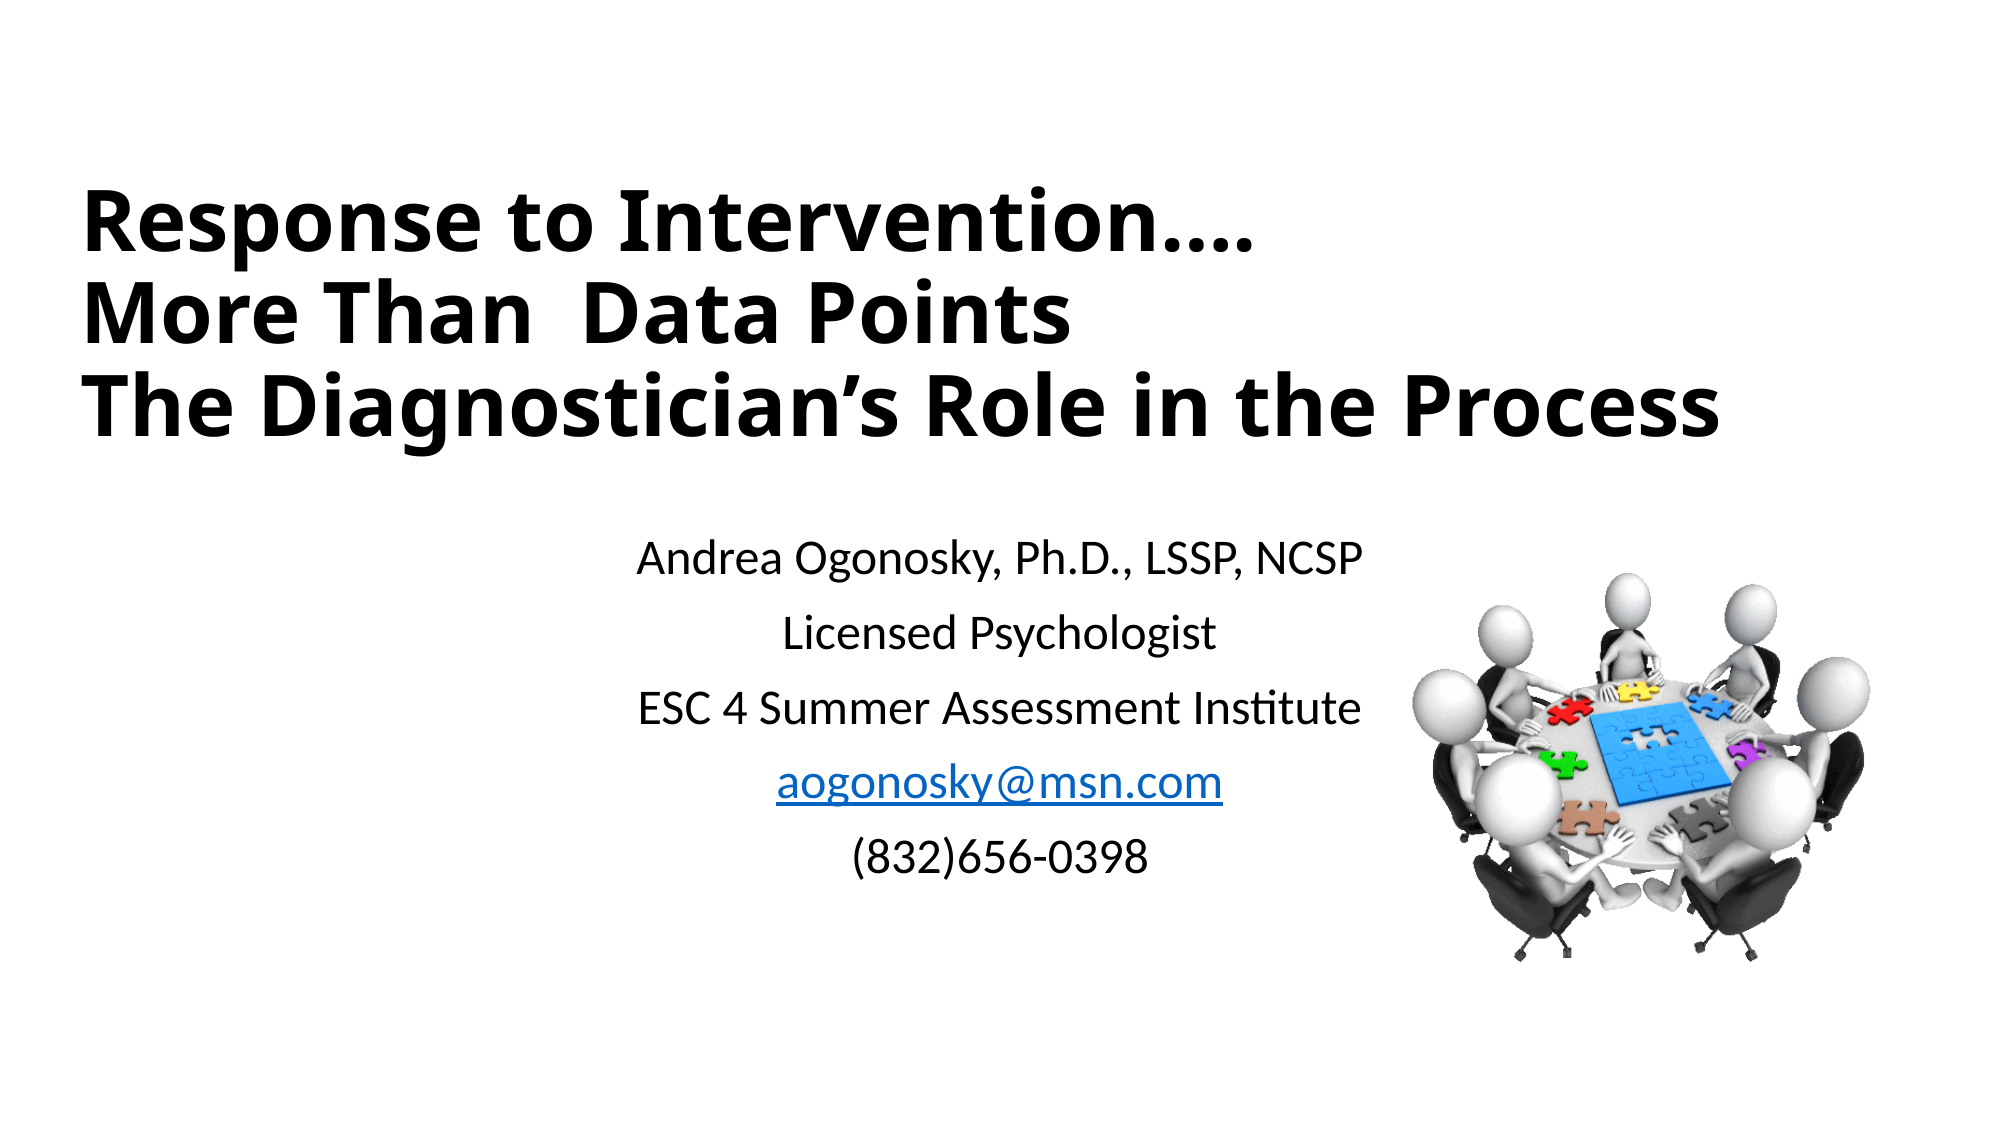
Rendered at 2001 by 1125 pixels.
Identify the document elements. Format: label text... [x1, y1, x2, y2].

picture [1365, 546, 1903, 998]
title Response to Intervention…. More Than Data Points The Diagnostician’s Role in the Process [64, 102, 1750, 462]
subtitle Andrea Ogonosky, Ph.D., LSSP, NCSP Licensed Psychologist ESC 4 Summer Assessment Institute aogonosky@msn.com (832)656-0398 [249, 523, 1750, 900]
